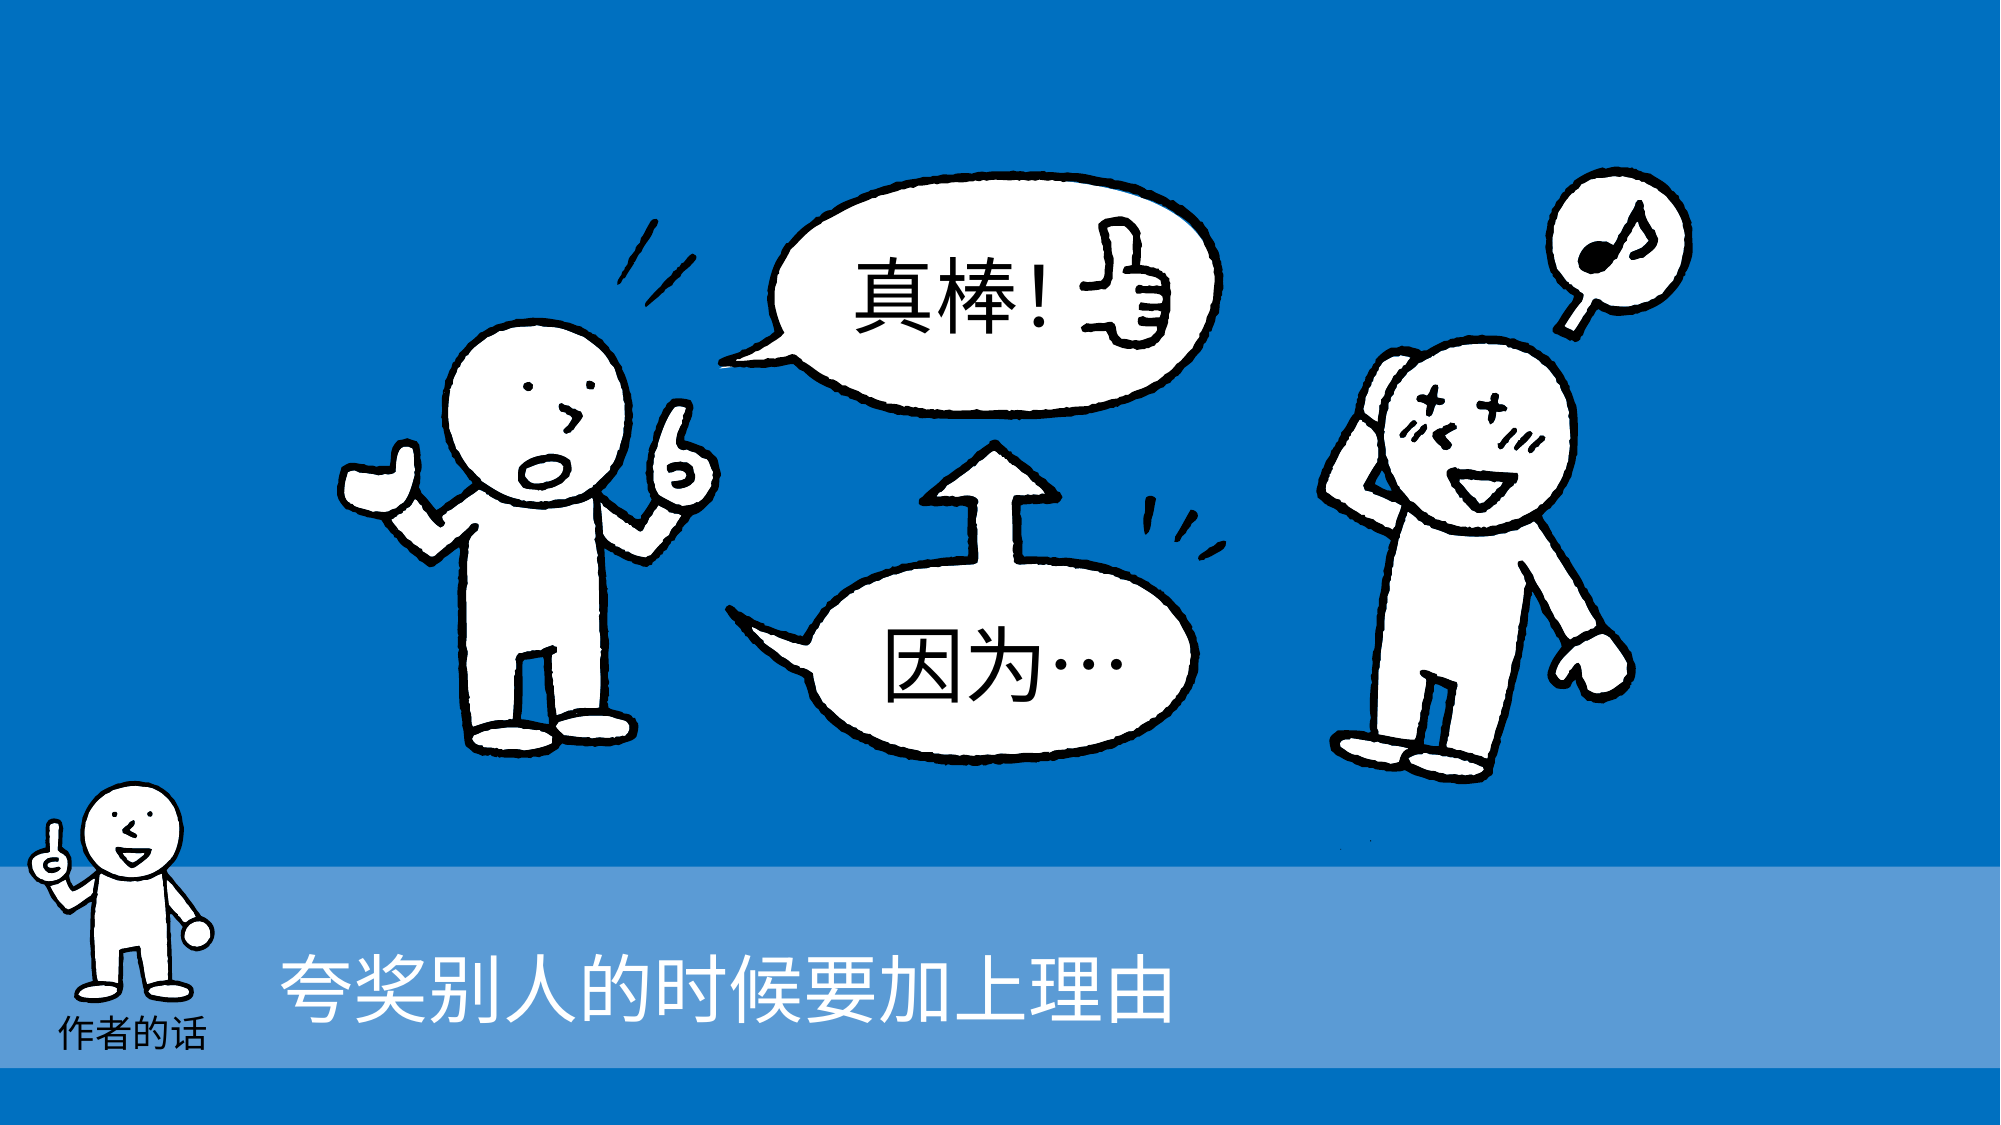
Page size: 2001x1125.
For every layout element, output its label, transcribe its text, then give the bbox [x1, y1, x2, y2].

text_box [666, 461, 696, 489]
text_box [1476, 392, 1508, 425]
text_box [521, 658, 548, 723]
text_box [753, 451, 1190, 755]
text_box [1378, 513, 1596, 758]
text_box [525, 461, 564, 484]
text_box [1513, 431, 1533, 451]
text_box [473, 728, 552, 750]
text_box [1577, 200, 1659, 275]
text_box [1423, 684, 1448, 747]
text_box [735, 179, 1215, 412]
text_box [653, 407, 713, 505]
text_box [617, 218, 659, 285]
text_box [1098, 216, 1172, 351]
text_box [1409, 753, 1483, 775]
text_box [345, 447, 415, 511]
text_box 真棒！ [837, 237, 1117, 352]
text_box [724, 439, 1201, 766]
text_box [1399, 420, 1418, 438]
text_box 作者的话 [42, 1002, 223, 1063]
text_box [27, 780, 217, 1004]
text_box [0, 866, 2000, 1069]
text_box [1416, 384, 1445, 417]
text_box [1460, 480, 1502, 503]
text_box [1527, 435, 1546, 454]
text_box [449, 326, 624, 501]
text_box [1432, 422, 1457, 451]
text_box [559, 404, 582, 433]
text_box [1497, 427, 1517, 450]
text_box [1552, 176, 1685, 331]
text_box [524, 382, 533, 391]
text_box [1143, 495, 1157, 535]
text_box [1364, 356, 1409, 421]
text_box [1326, 420, 1401, 529]
text_box [587, 381, 595, 389]
text_box [717, 170, 1224, 421]
text_box [1446, 467, 1519, 514]
text_box [1340, 739, 1407, 763]
text_box [1198, 540, 1227, 561]
text_box [1556, 634, 1627, 693]
text_box [601, 504, 680, 557]
text_box [1316, 334, 1636, 785]
text_box [392, 490, 601, 726]
text_box [1174, 509, 1198, 543]
text_box [1384, 344, 1570, 527]
text_box [337, 317, 721, 759]
text_box [1545, 166, 1693, 343]
text_box [644, 253, 697, 308]
text_box [1411, 423, 1428, 443]
text_box 因为… [866, 606, 1146, 721]
text_box [557, 716, 629, 738]
text_box 夸奖别人的时候要加上理由 [263, 935, 1194, 1040]
text_box [518, 454, 571, 490]
text_box [1376, 472, 1391, 490]
